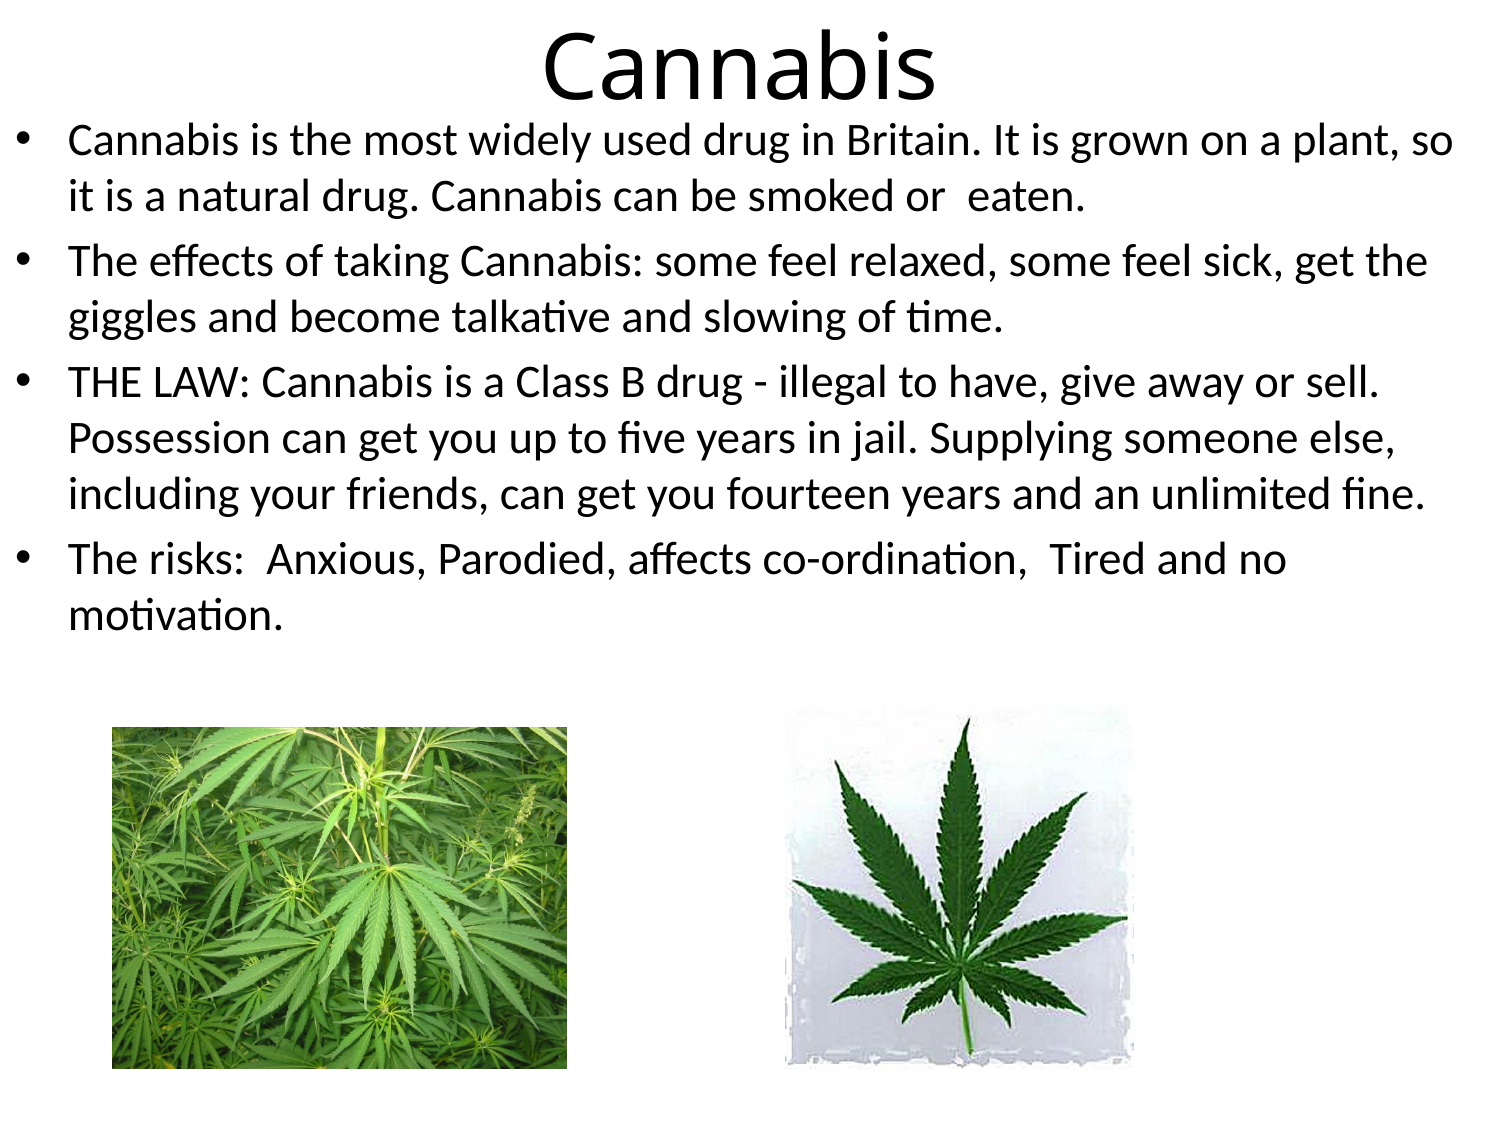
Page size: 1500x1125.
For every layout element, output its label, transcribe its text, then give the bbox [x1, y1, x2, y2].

list Cannabis is the most widely used drug in Britain. It is grown on a plant, so it is a natural drug. Cannabis can be smoked or eaten. The effects of taking Cannabis: some feel relaxed, some feel sick, get the giggles and become talkative and slowing of time. THE LAW: Cannabis is a Class B drug - illegal to have, give away or sell. Possession can get you up to five years in jail. Supplying someone else, including your friends, can get you fourteen years and an unlimited fine. The risks: Anxious, Parodied, affects co-ordination, Tired and no motivation. [0, 101, 1500, 705]
title Cannabis [64, 0, 1415, 101]
picture [785, 703, 1135, 1071]
picture [111, 727, 567, 1069]
